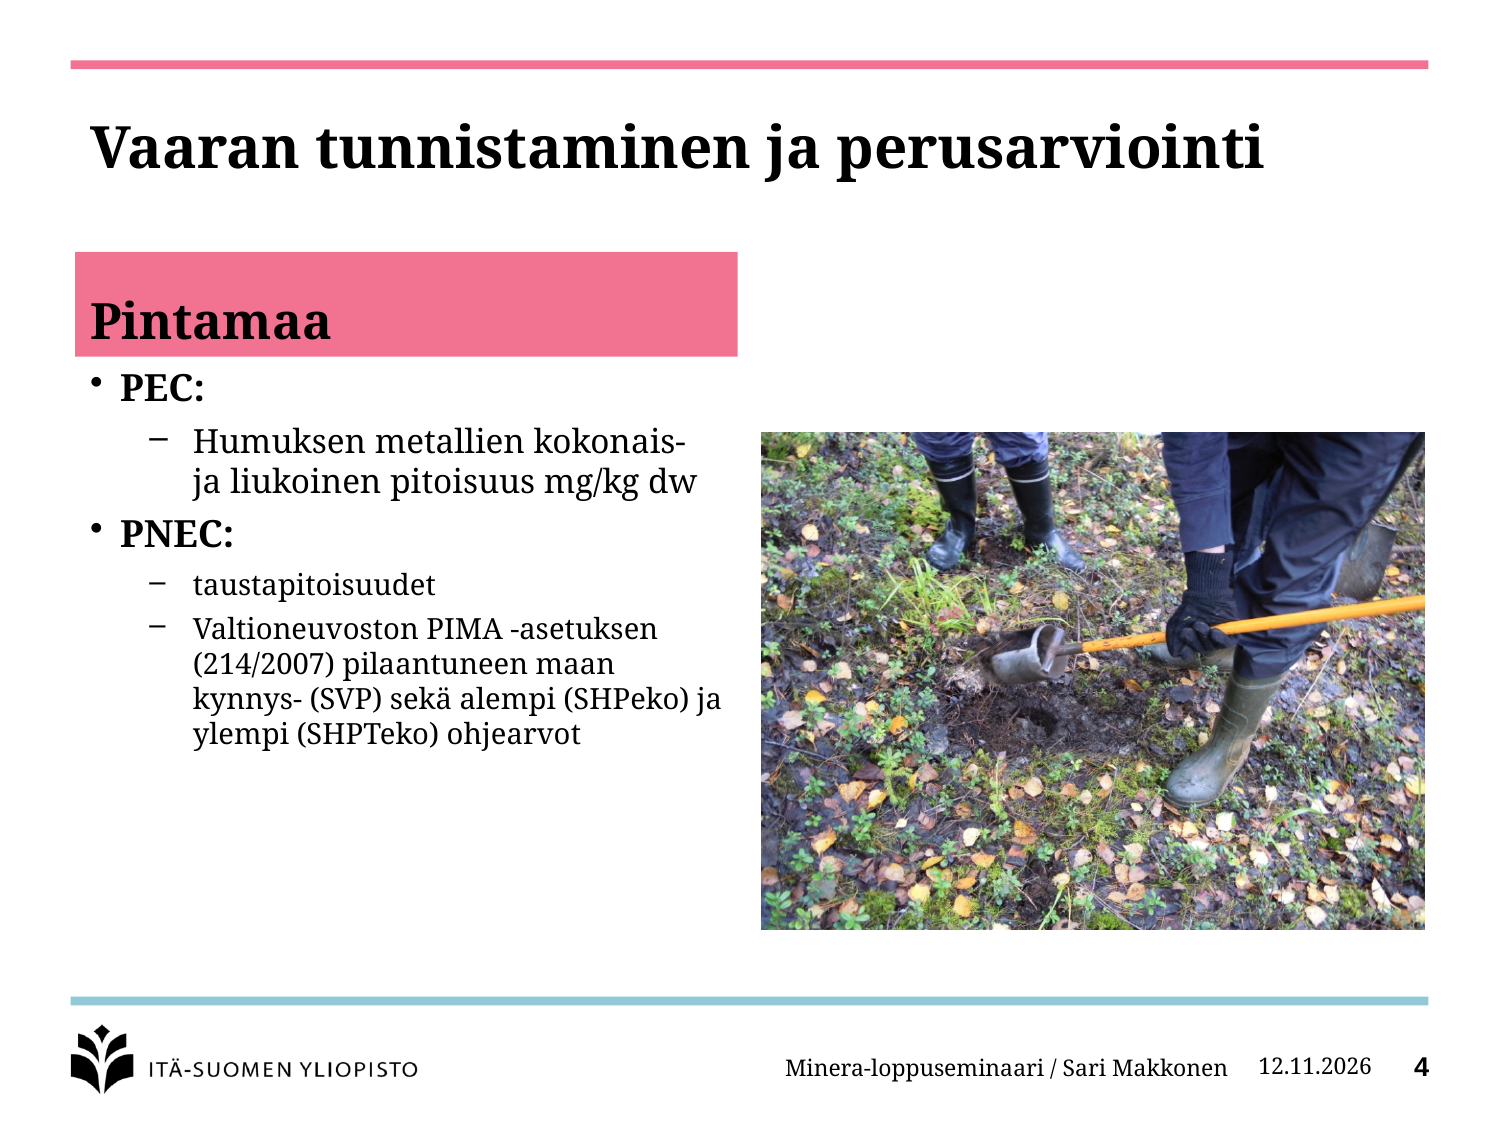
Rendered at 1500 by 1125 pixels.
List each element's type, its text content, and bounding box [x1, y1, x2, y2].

footer Minera-loppuseminaari / Sari Makkonen [500, 1046, 1229, 1089]
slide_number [1229, 1046, 1369, 1089]
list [761, 431, 1426, 930]
title Vaaran tunnistaminen ja perusarviointi [74, 101, 1426, 233]
picture [70, 1024, 422, 1094]
list PEC: Humuksen metallien kokonais- ja liukoinen pitoisuus mg/kg dw PNEC: taustapitoisuudet Valtioneuvoston PIMA -asetuksen (214/2007) pilaantuneen maan kynnys- (SVP) sekä alempi (SHPeko) ja ylempi (SHPTeko) ohjearvot [74, 356, 738, 1006]
list Pintamaa [74, 251, 738, 356]
slide_number 4 [1369, 1046, 1430, 1089]
